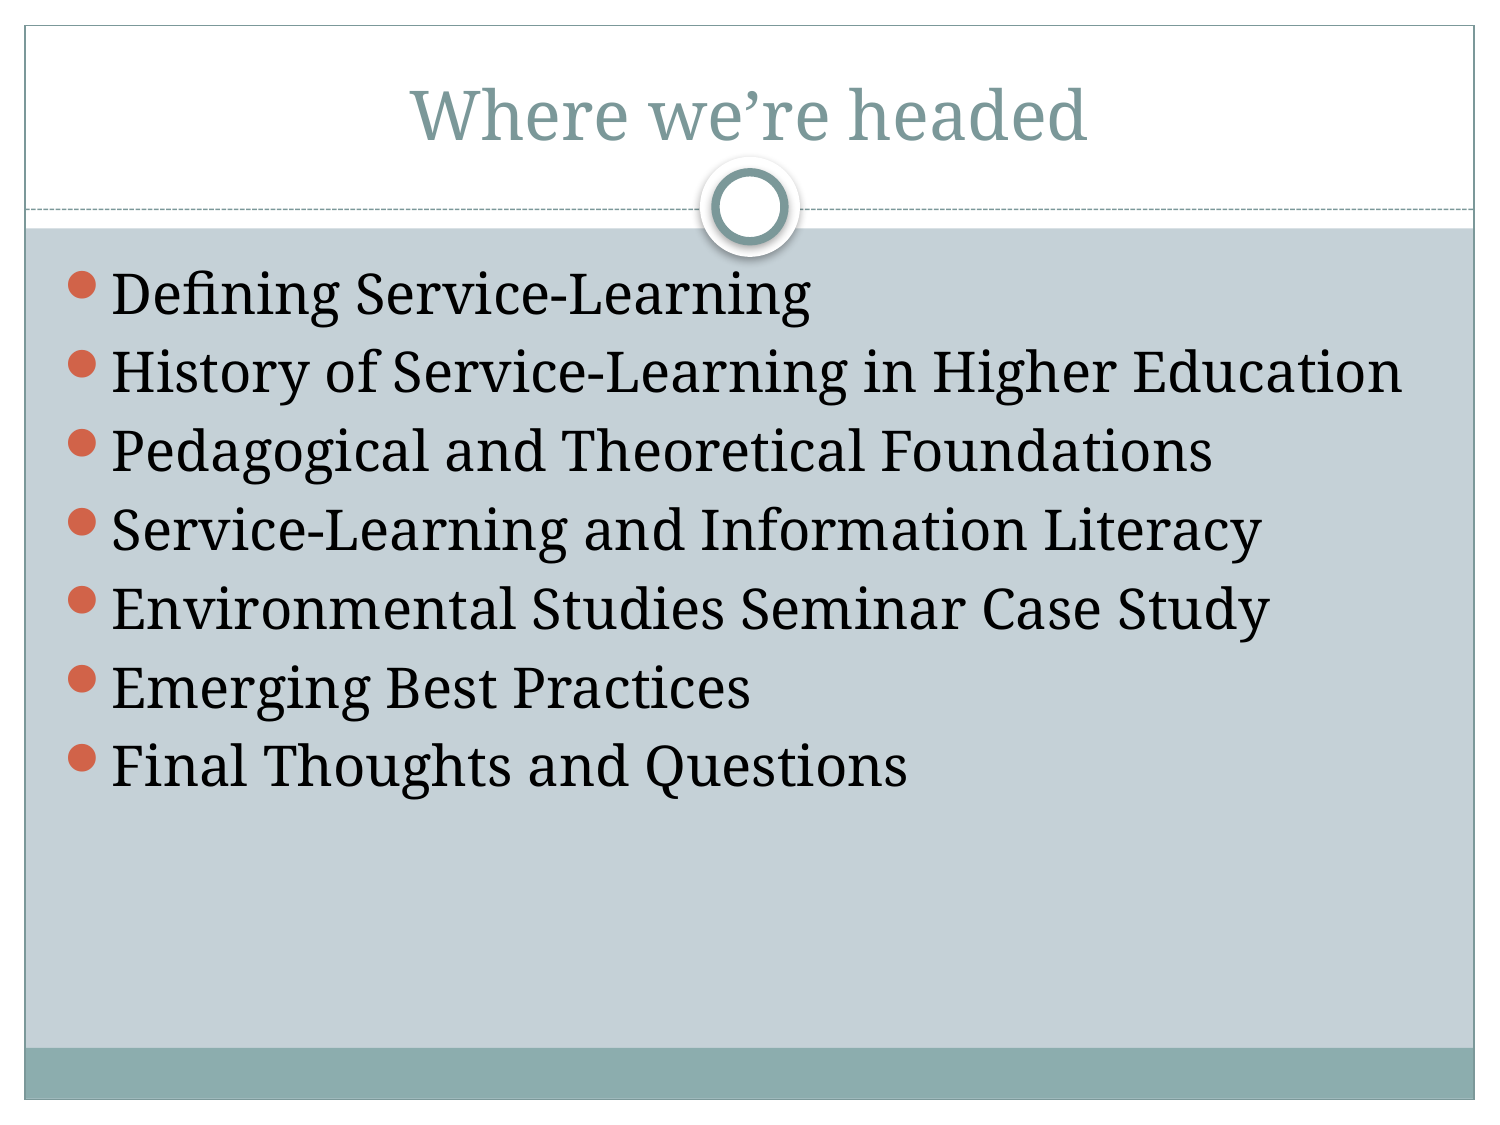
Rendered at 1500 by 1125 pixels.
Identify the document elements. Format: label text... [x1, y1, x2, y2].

list Defining Service-Learning History of Service-Learning in Higher Education Pedagogical and Theoretical Foundations Service-Learning and Information Literacy Environmental Studies Seminar Case Study Emerging Best Practices Final Thoughts and Questions [49, 250, 1445, 1001]
title Where we’re headed [49, 37, 1450, 162]
